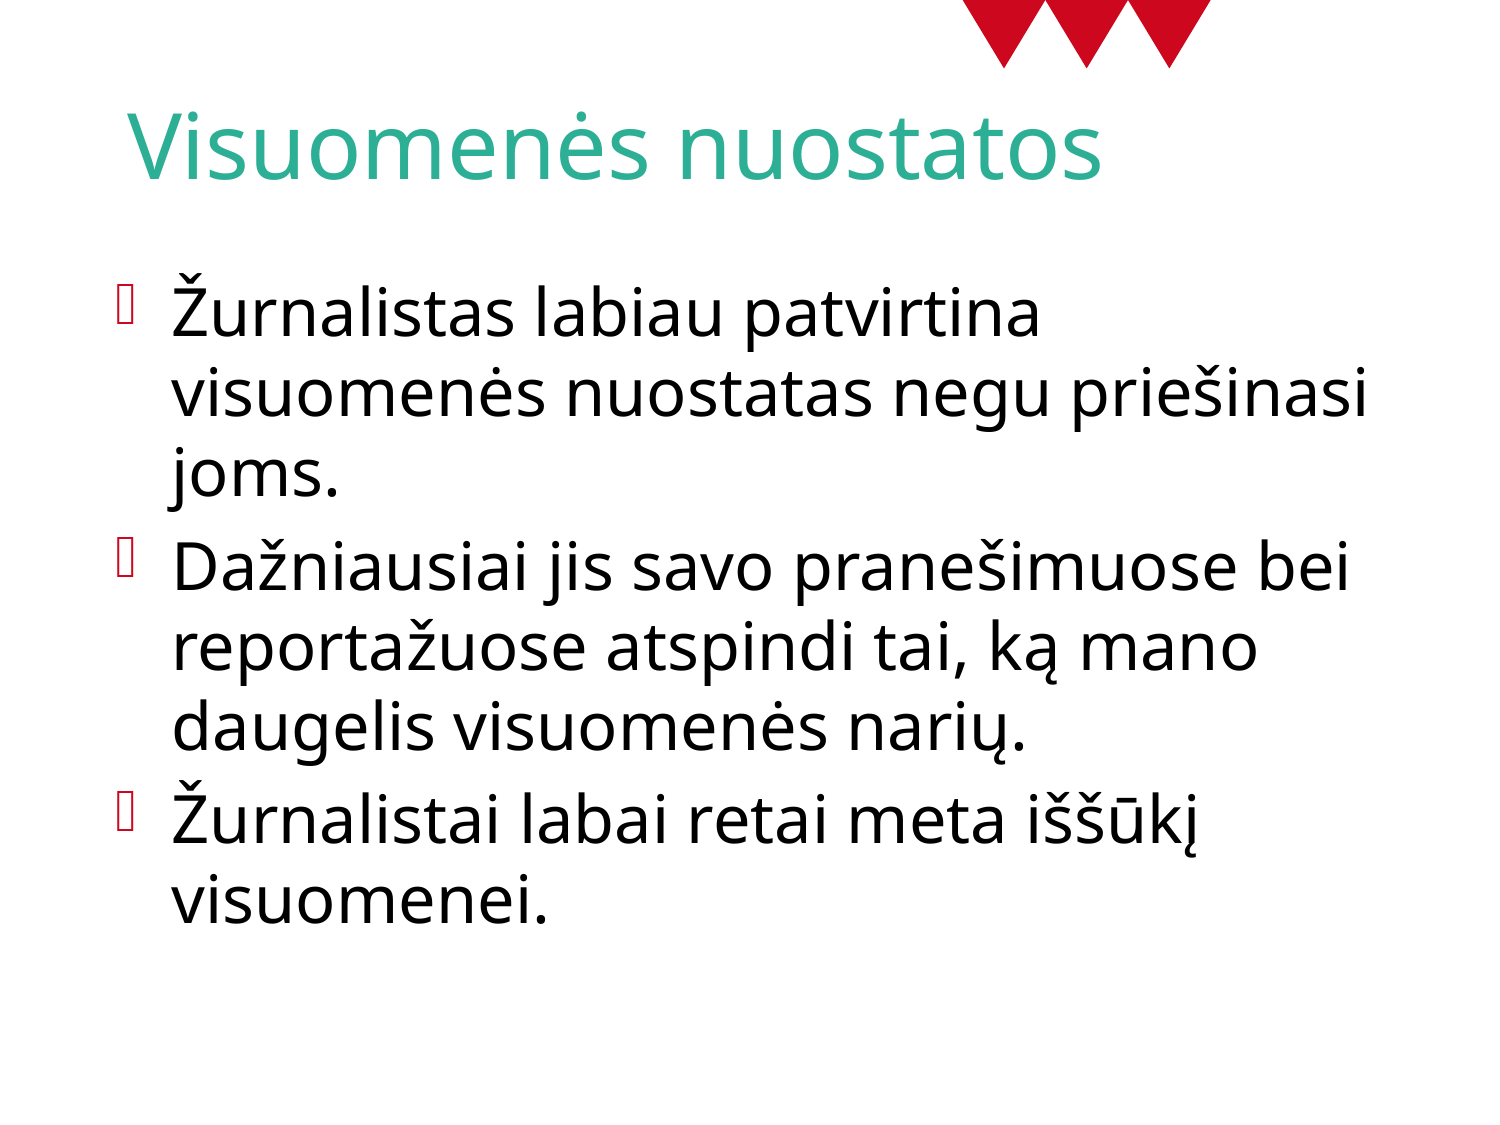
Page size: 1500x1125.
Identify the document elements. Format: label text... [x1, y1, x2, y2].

list Žurnalistas labiau patvirtina visuomenės nuostatas negu priešinasi joms. Dažniausiai jis savo pranešimuose bei reportažuose atspindi tai, ką mano daugelis visuomenės narių. Žurnalistai labai retai meta iššūkį visuomenei. [100, 262, 1400, 1012]
title Visuomenės nuostatos [112, 66, 1388, 220]
